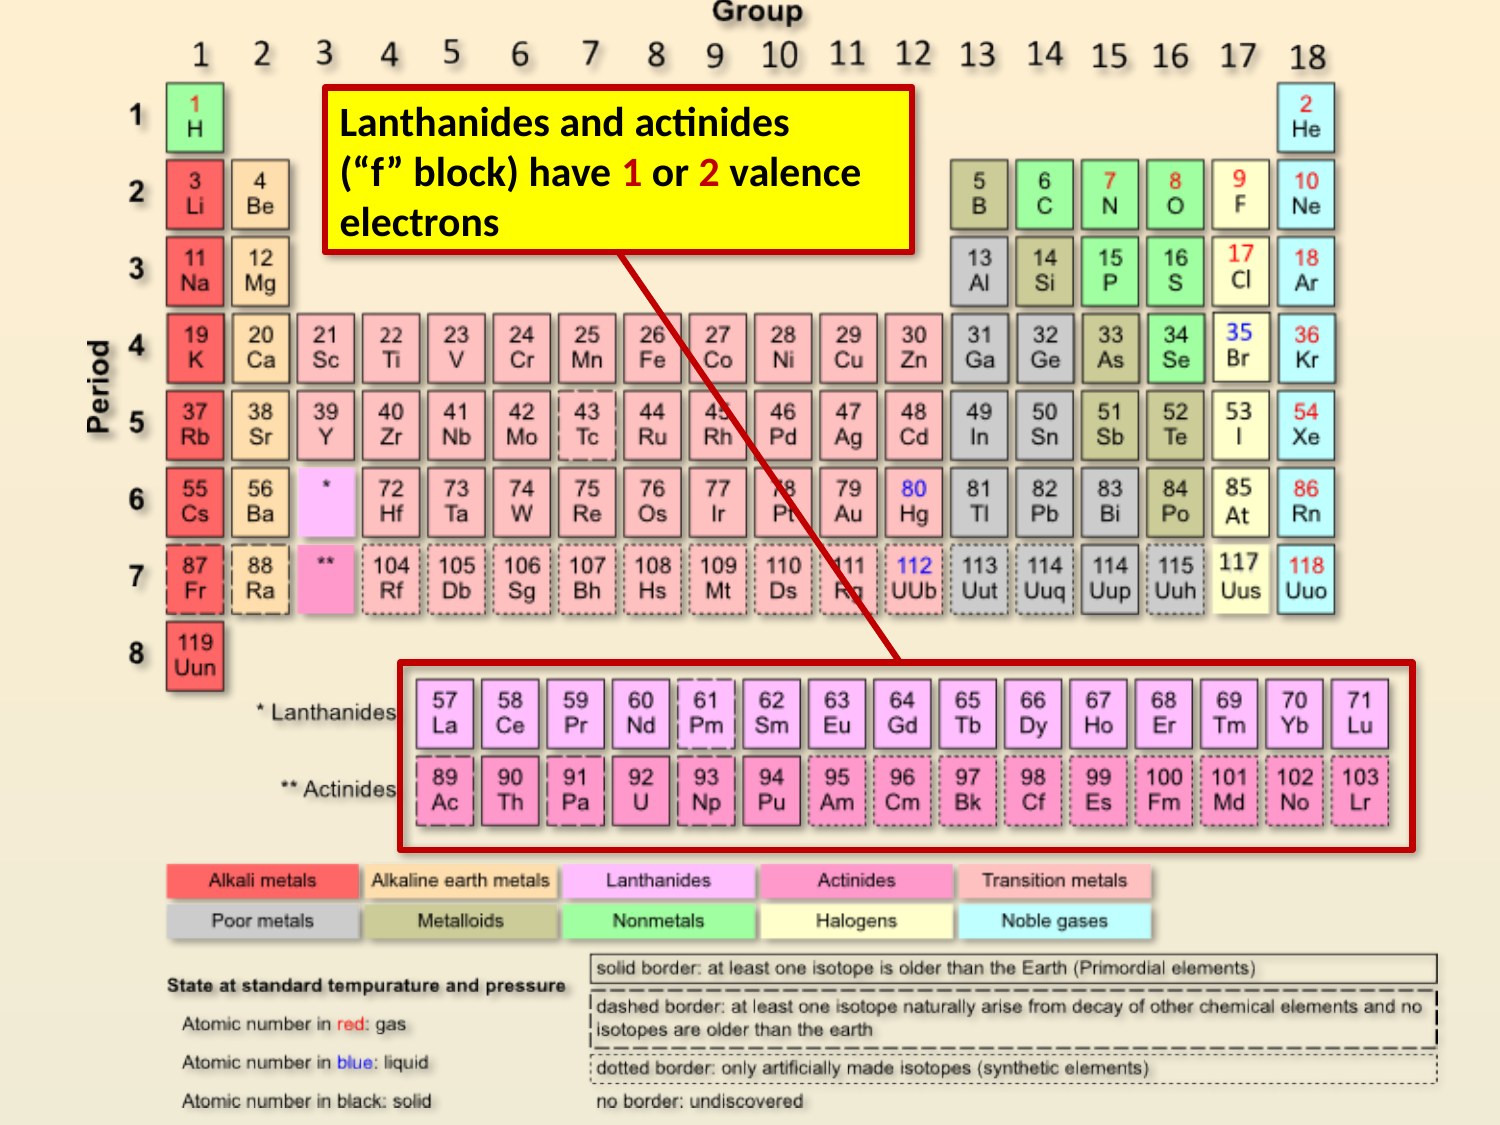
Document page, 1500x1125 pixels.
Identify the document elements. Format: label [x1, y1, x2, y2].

text_box [554, 317, 964, 600]
picture [87, 0, 1438, 1109]
